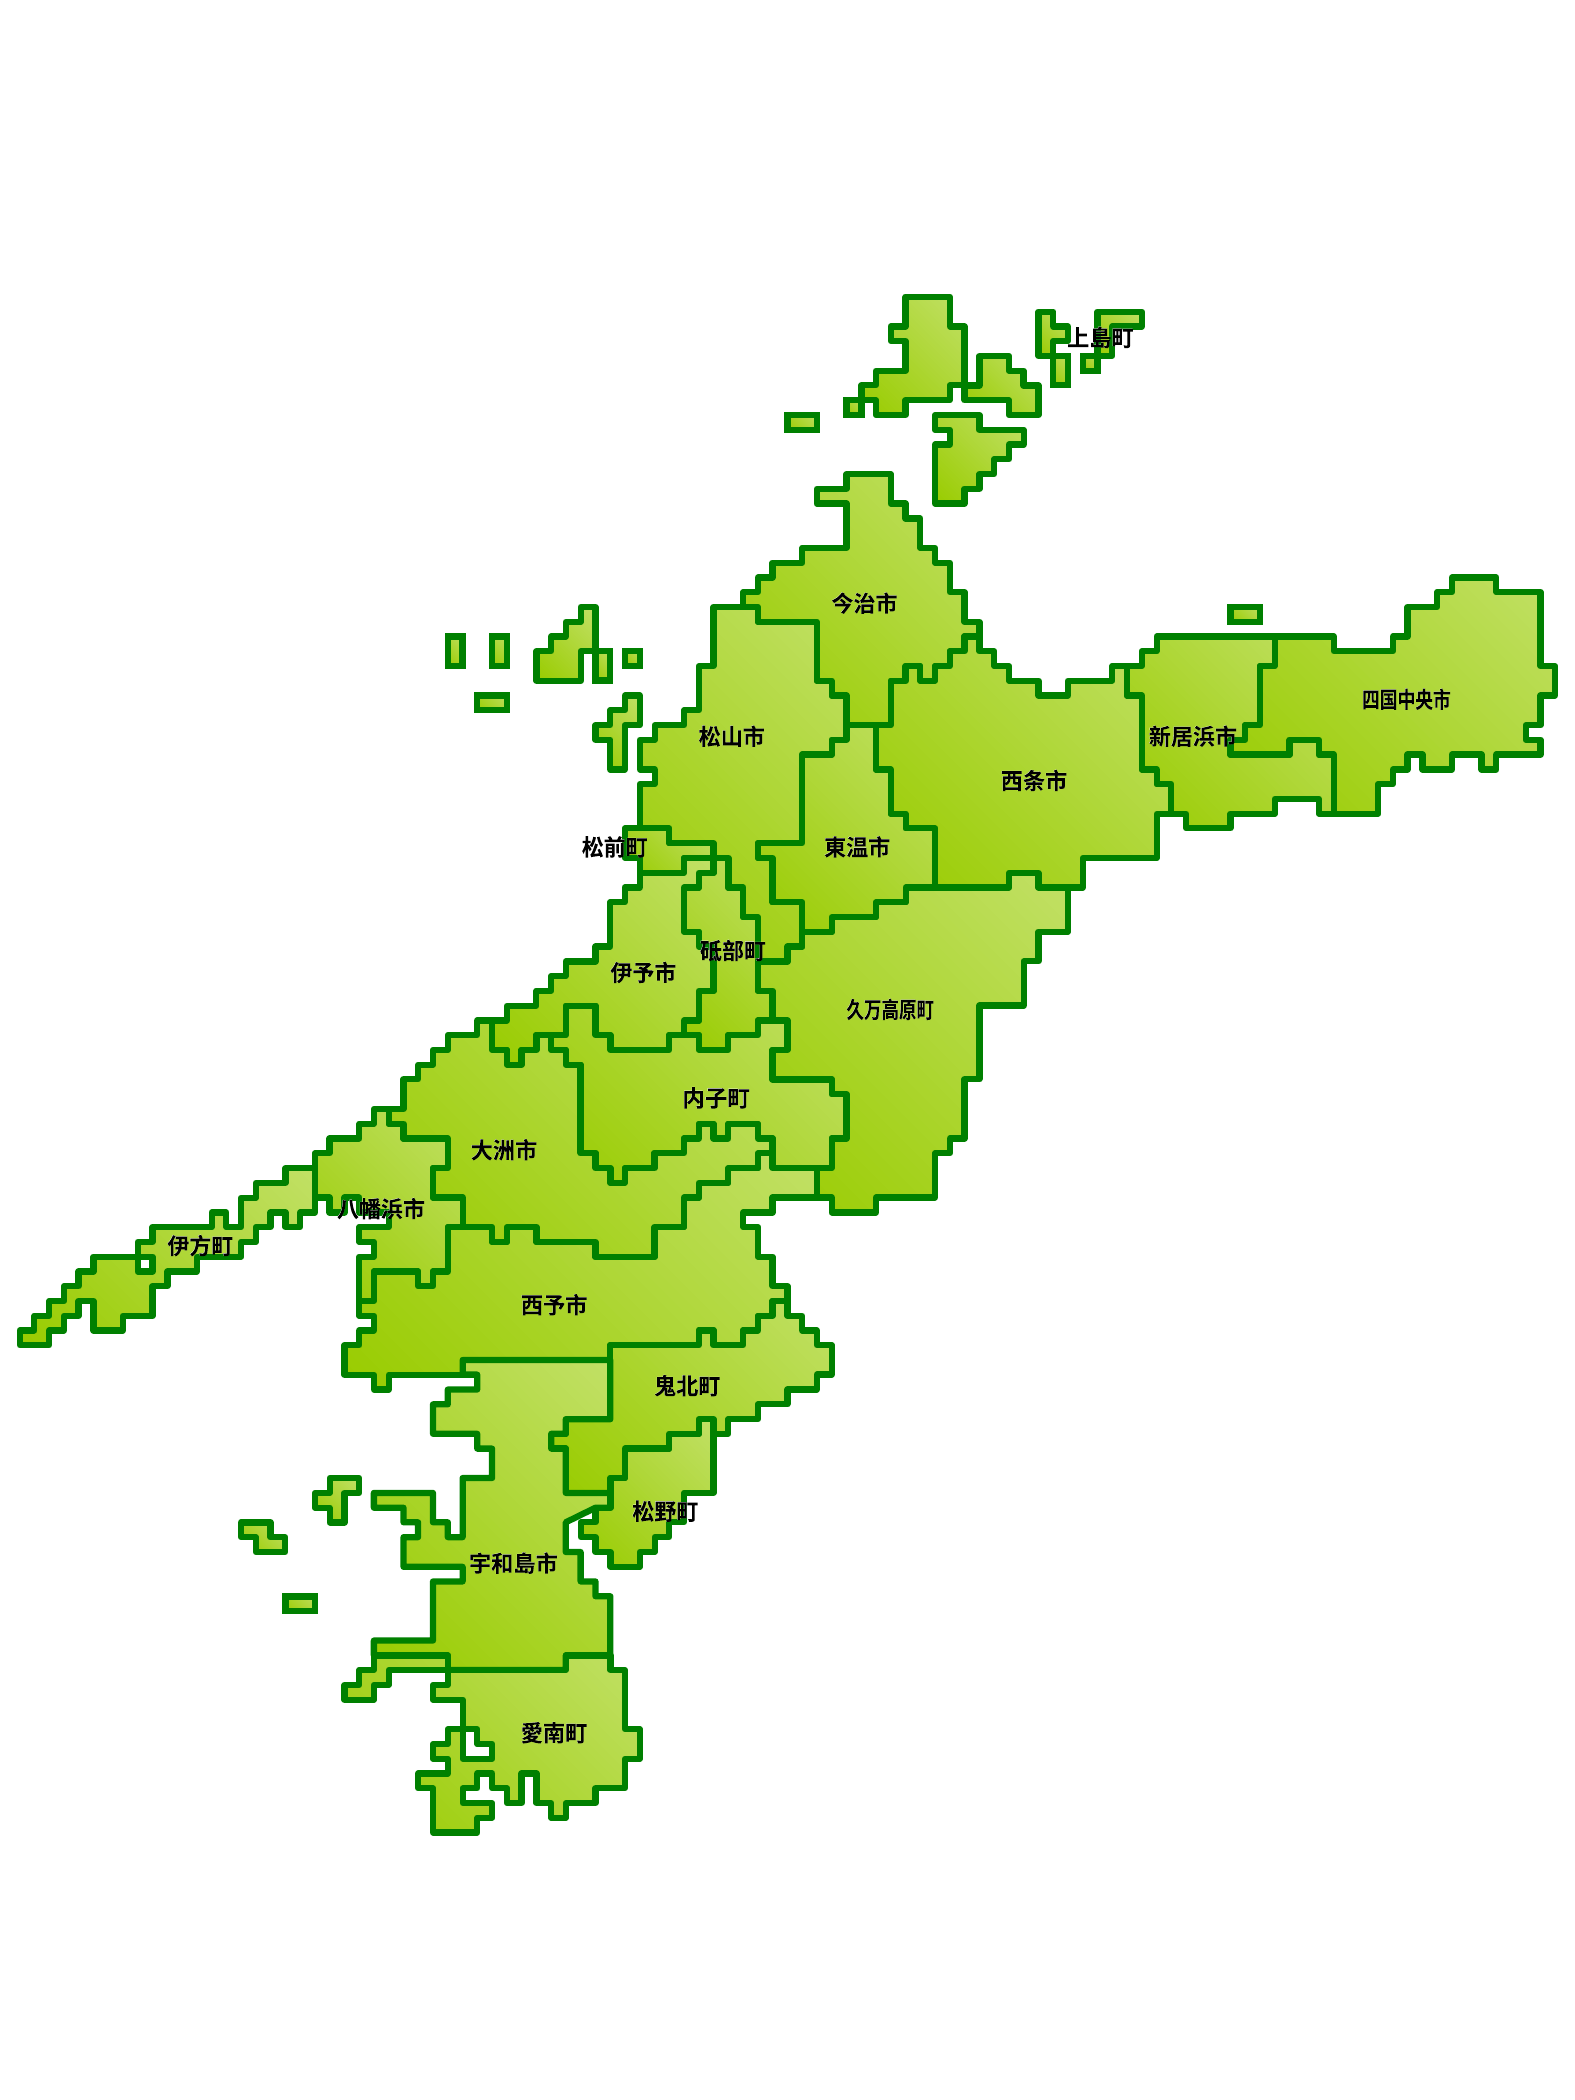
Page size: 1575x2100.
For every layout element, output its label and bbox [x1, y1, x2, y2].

text_box [632, 1499, 698, 1523]
text_box [336, 1197, 425, 1220]
text_box [471, 1138, 537, 1161]
text_box [469, 1551, 558, 1575]
text_box [699, 939, 766, 962]
text_box [683, 1086, 750, 1109]
text_box [1001, 769, 1067, 792]
text_box [521, 1293, 587, 1316]
text_box [521, 1721, 587, 1744]
text_box [846, 998, 934, 1021]
text_box [581, 835, 648, 858]
text_box [1067, 326, 1134, 349]
text_box [610, 961, 676, 984]
text_box [19, 296, 1556, 1833]
text_box [824, 835, 890, 858]
text_box [698, 724, 765, 748]
text_box [1148, 724, 1237, 748]
text_box [167, 1234, 233, 1257]
text_box [654, 1374, 720, 1397]
text_box [831, 591, 898, 615]
text_box [1363, 687, 1451, 711]
